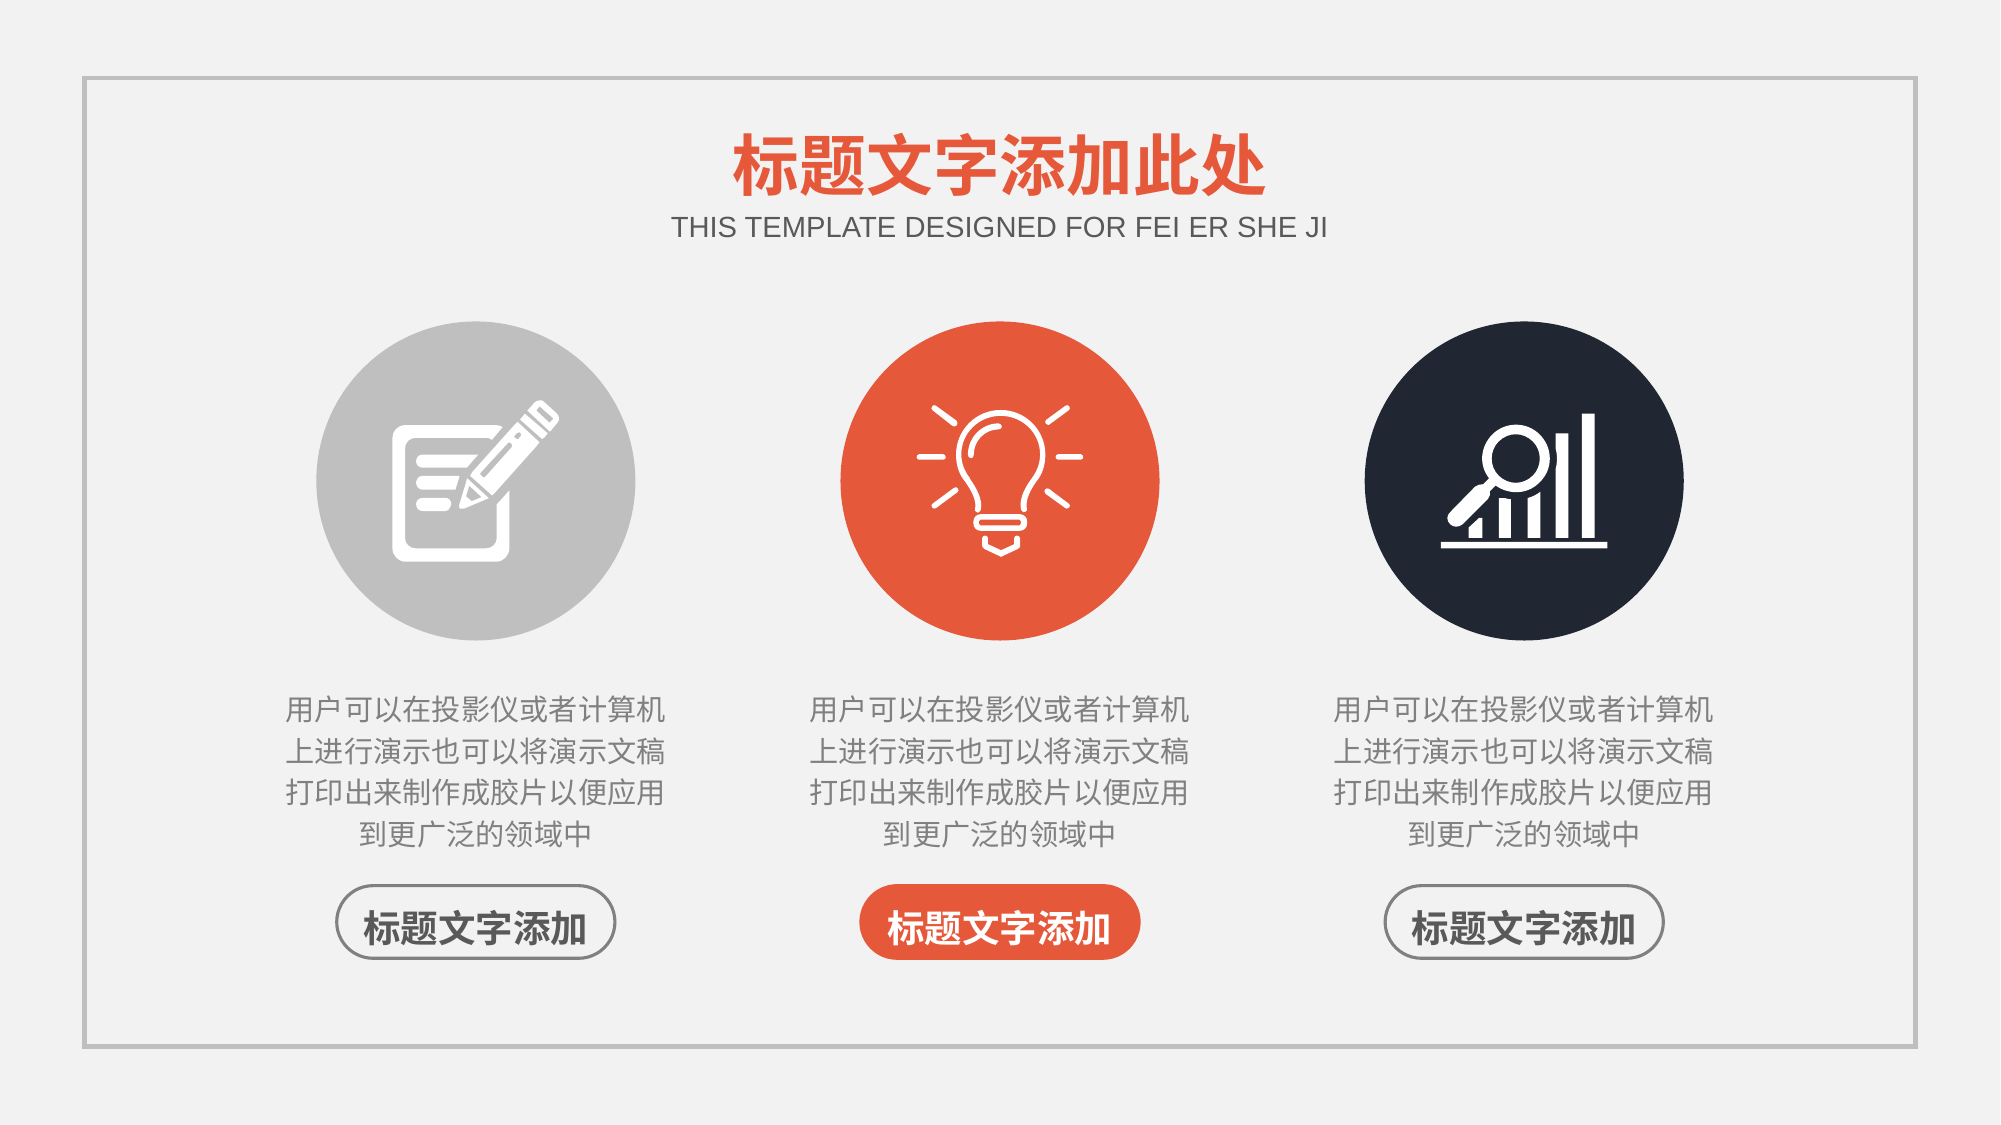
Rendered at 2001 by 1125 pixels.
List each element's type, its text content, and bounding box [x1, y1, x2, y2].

text_box [315, 320, 637, 642]
text_box 标题文字添加 [860, 889, 1140, 958]
text_box [930, 403, 959, 428]
text_box [915, 453, 947, 461]
text_box [1440, 541, 1609, 549]
text_box [930, 486, 960, 510]
text_box [458, 399, 561, 510]
text_box [1581, 412, 1596, 539]
text_box 用户可以在投影仪或者计算机上进行演示也可以将演示文稿打印出来制作成胶片以便应用到更广泛的领域中 [786, 676, 1214, 860]
text_box [955, 408, 1047, 532]
text_box [1054, 453, 1085, 461]
text_box [1446, 423, 1551, 528]
text_box [391, 424, 511, 563]
text_box [1554, 432, 1570, 539]
text_box 标题文字添加 [1385, 889, 1664, 958]
text_box 标题文字添加此处 [718, 116, 1282, 201]
text_box [1526, 489, 1542, 539]
text_box 标题文字添加 [336, 889, 615, 958]
text_box [1497, 496, 1513, 539]
text_box [355, 884, 597, 889]
text_box [1044, 403, 1072, 427]
text_box [1467, 516, 1484, 539]
text_box [981, 534, 1022, 559]
text_box [879, 884, 1121, 889]
text_box [839, 320, 1161, 642]
text_box [1363, 320, 1685, 642]
text_box [1043, 487, 1072, 510]
text_box 用户可以在投影仪或者计算机上进行演示也可以将演示文稿打印出来制作成胶片以便应用到更广泛的领域中 [1310, 676, 1738, 860]
text_box 用户可以在投影仪或者计算机上进行演示也可以将演示文稿打印出来制作成胶片以便应用到更广泛的领域中 [261, 676, 690, 860]
text_box [1404, 884, 1645, 889]
text_box THIS TEMPLATE DESIGNED FOR FEI ER SHE JI [599, 201, 1401, 251]
